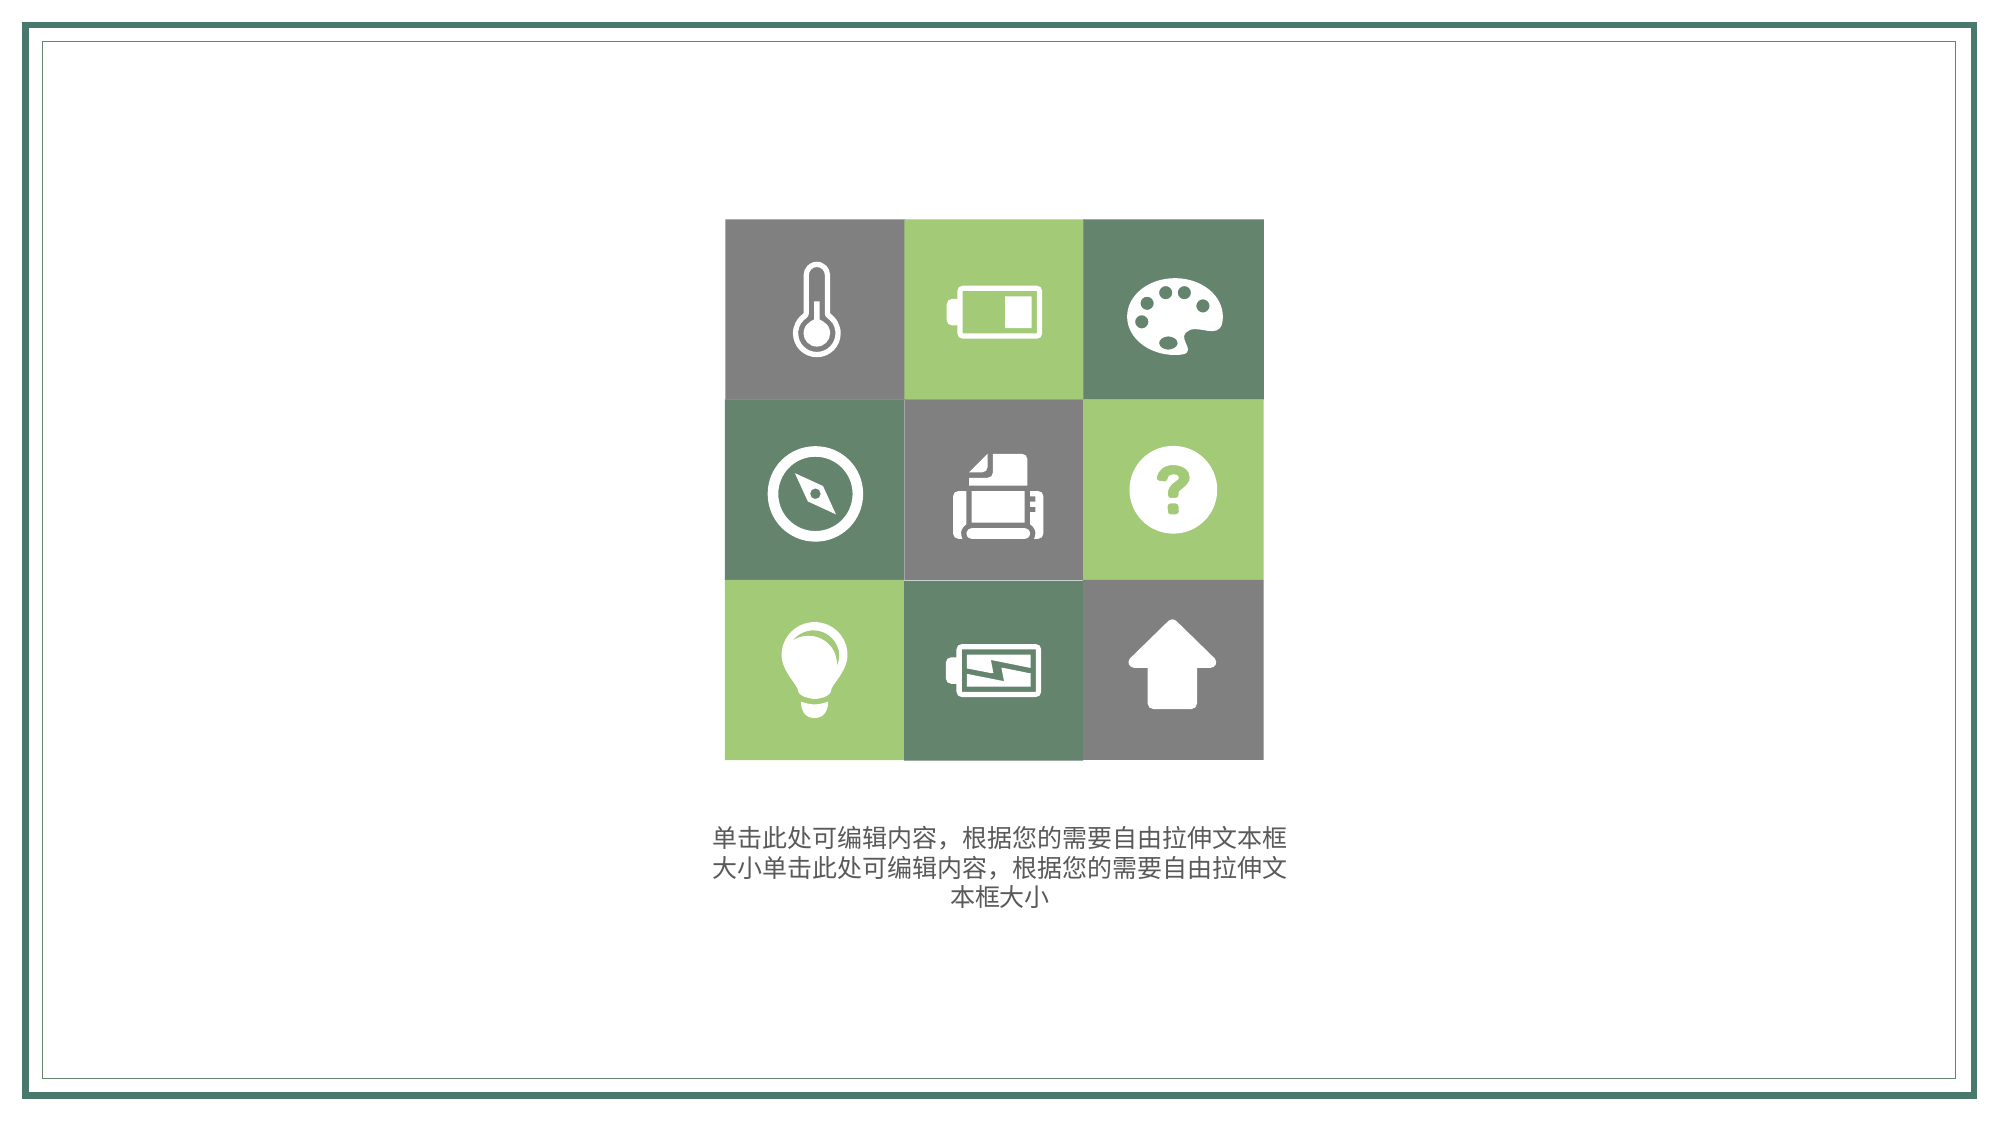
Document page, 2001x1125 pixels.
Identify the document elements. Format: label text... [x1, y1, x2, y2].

text_box [724, 579, 903, 761]
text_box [792, 261, 841, 358]
text_box 单击此处可编辑内容，根据您的需要自由拉伸文本框大小单击此处可编辑内容，根据您的需要自由拉伸文本框大小 [686, 814, 1314, 920]
text_box [1129, 445, 1218, 534]
text_box [25, 24, 1975, 1097]
text_box [903, 218, 1082, 398]
text_box [1082, 218, 1265, 398]
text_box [781, 622, 848, 719]
text_box [724, 398, 903, 579]
text_box [903, 579, 1084, 762]
text_box [1082, 579, 1265, 761]
text_box [42, 41, 1956, 1080]
text_box [903, 398, 1082, 579]
text_box [1082, 398, 1265, 579]
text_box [946, 285, 1043, 339]
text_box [945, 644, 1042, 698]
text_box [953, 453, 1044, 539]
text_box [767, 446, 864, 542]
text_box [724, 218, 903, 398]
text_box [1127, 278, 1223, 355]
text_box [1128, 619, 1217, 710]
